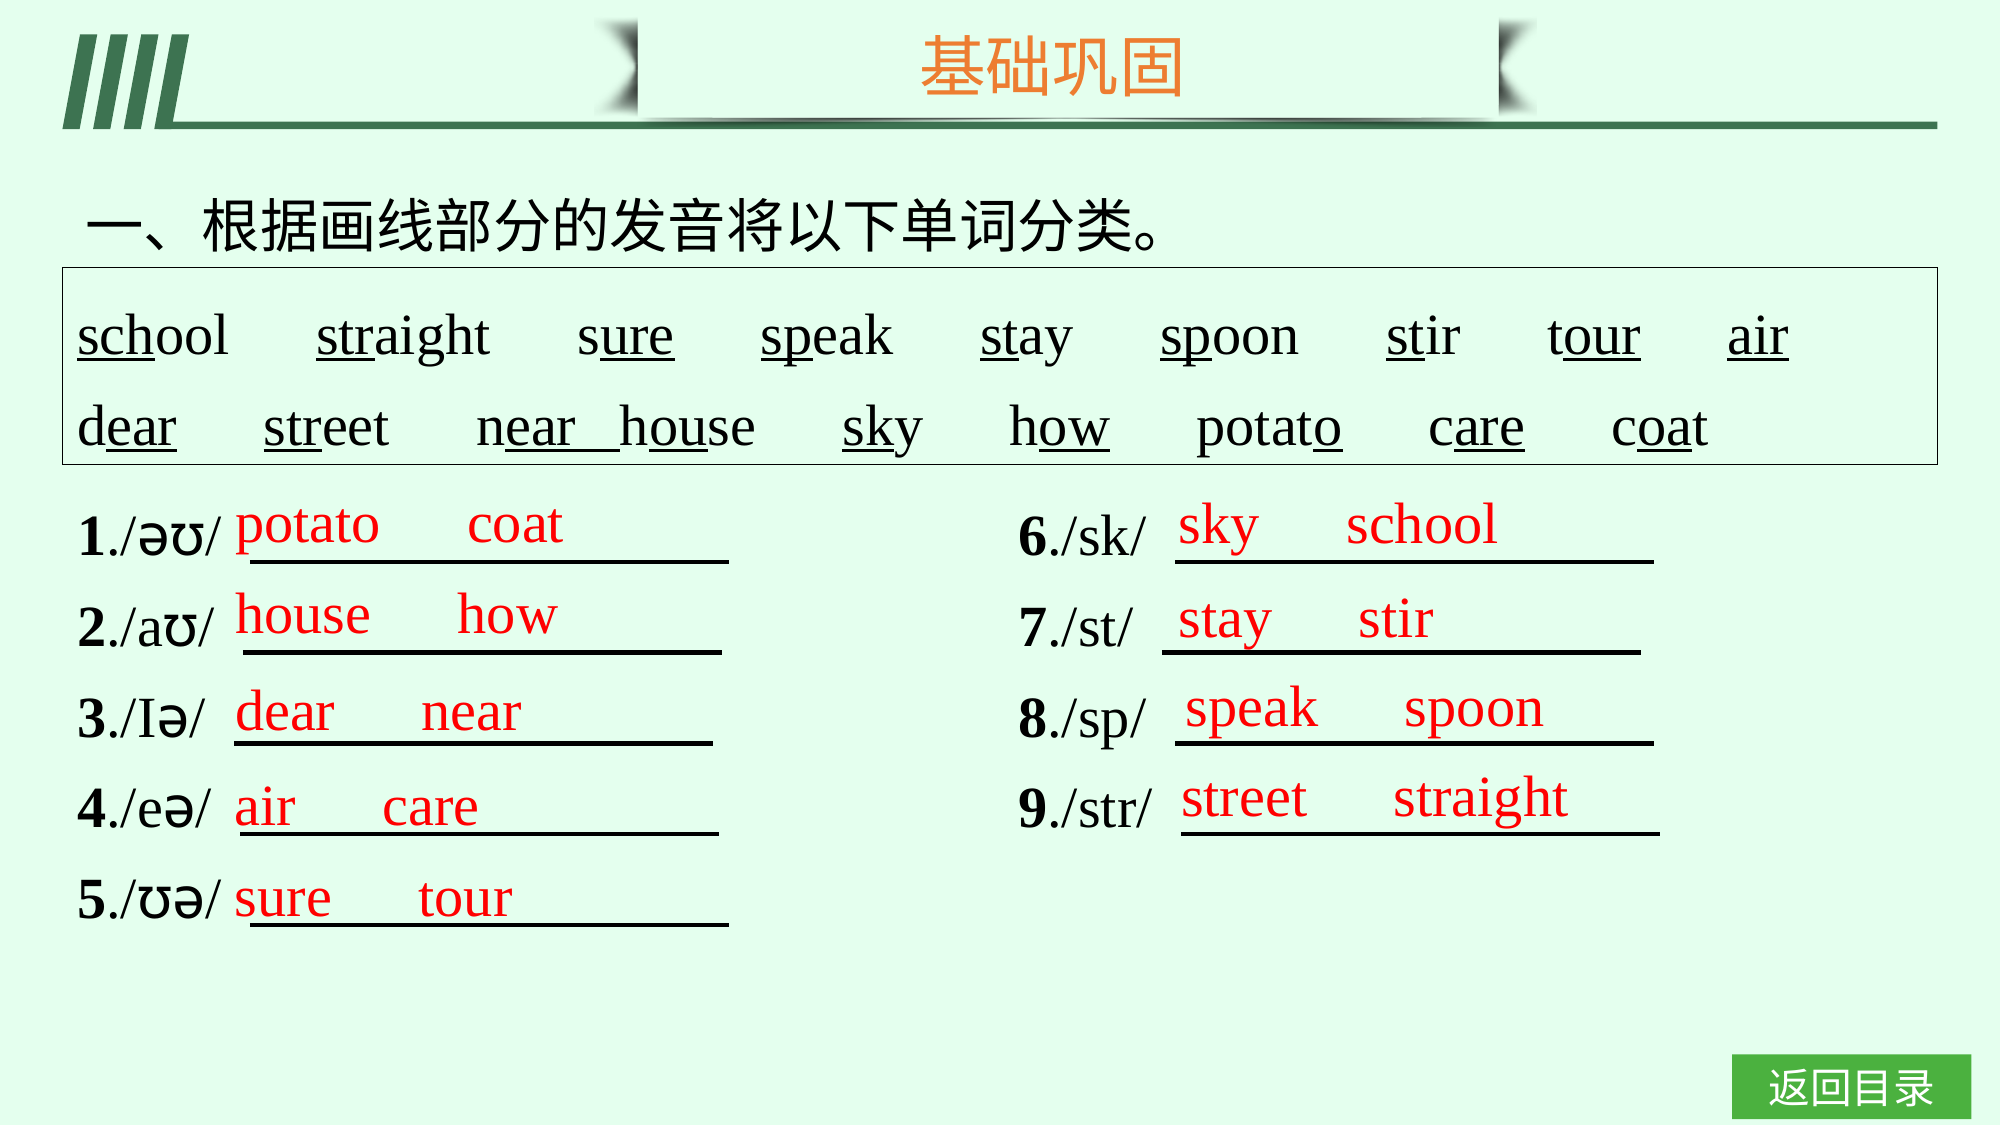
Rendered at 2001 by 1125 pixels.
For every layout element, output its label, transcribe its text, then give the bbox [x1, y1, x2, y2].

text_box speak spoon [1171, 646, 1560, 737]
text_box air care [220, 745, 495, 836]
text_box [62, 34, 1938, 130]
text_box stay stir [1163, 557, 1521, 657]
text_box 一、根据画线部分的发音将以下单词分类。 [70, 160, 1221, 267]
text_box dear near [220, 650, 537, 750]
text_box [594, 16, 1537, 127]
text_box 1./əʊ/ 2./aʊ/ 3./Iə/ 4./eə/ 5./ʊə/ [62, 468, 784, 938]
text_box sky school [1164, 463, 1586, 563]
text_box potato coat [220, 462, 580, 562]
text_box sure tour [220, 836, 528, 936]
text_box 6./sk/ 7./st/ 8./sp/ 9./str/ [1003, 468, 1725, 847]
text_box house how [220, 553, 573, 653]
text_box street straight [1166, 737, 1584, 836]
text_box school straight sure speak stay spoon stir tour air dear street near house sky how potato care coat [62, 267, 1938, 465]
